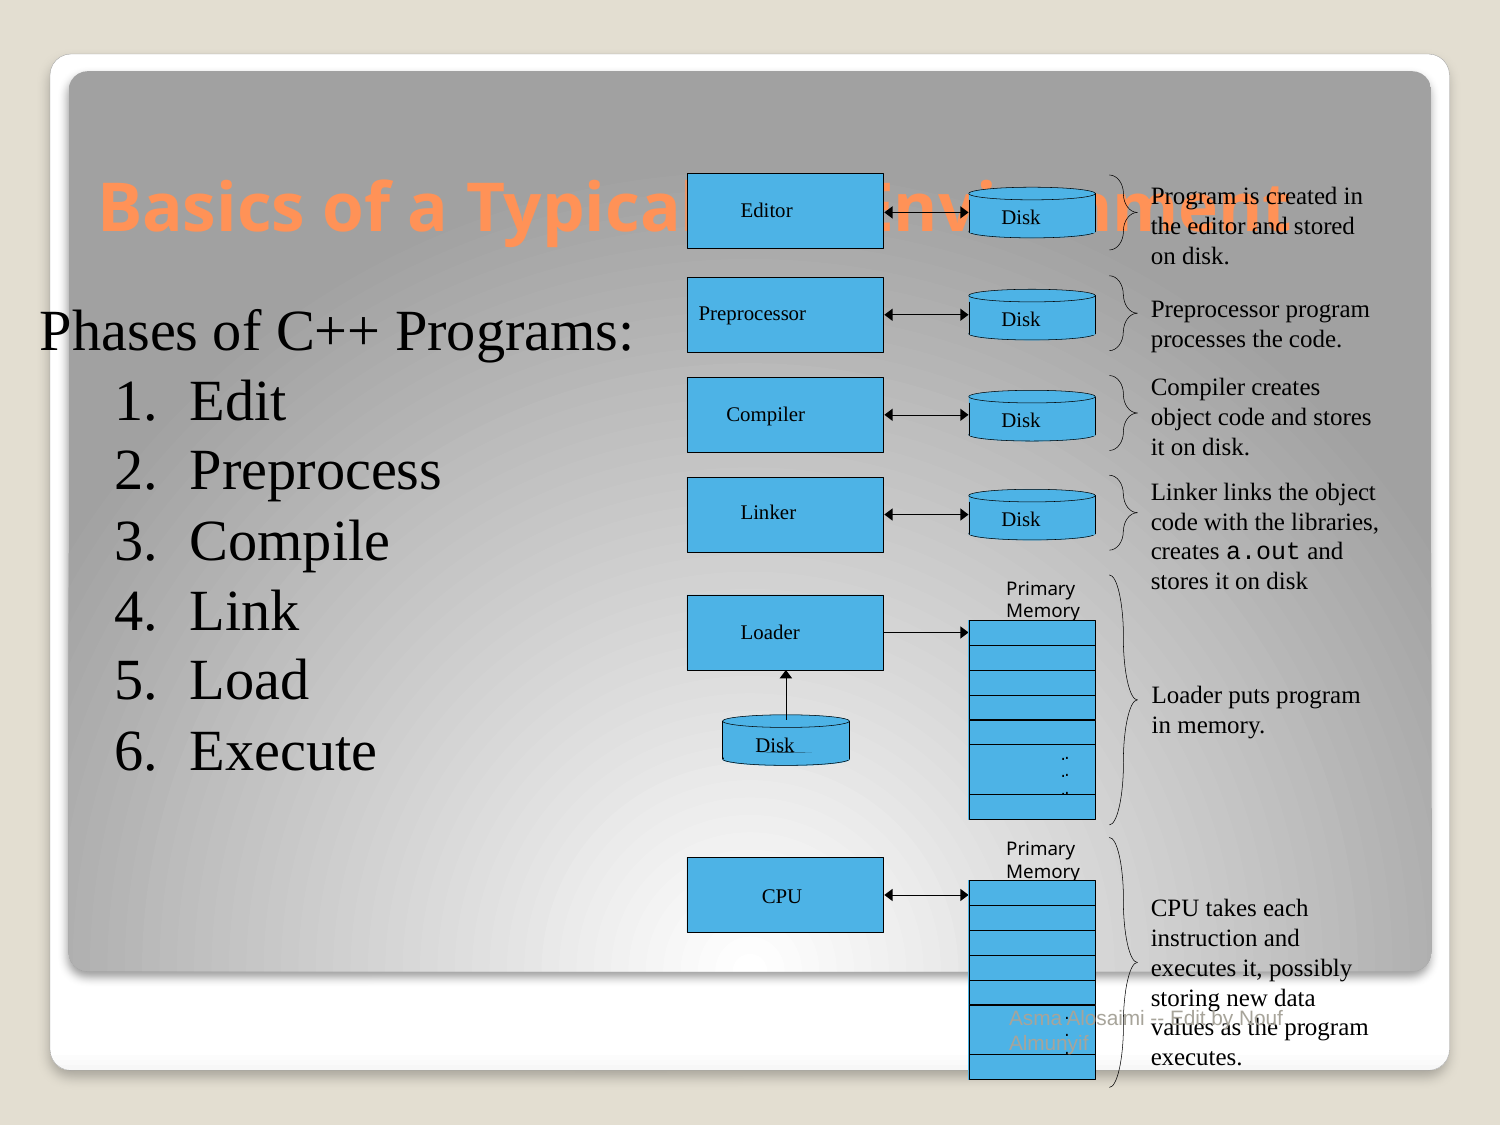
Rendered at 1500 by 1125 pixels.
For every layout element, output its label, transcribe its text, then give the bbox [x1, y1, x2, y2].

text_box Phases of C++ Programs: Edit Preprocess Compile Link Load Execute [24, 284, 679, 859]
title Basics of a Typical C++ Environment [64, 90, 1403, 253]
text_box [686, 173, 1451, 1088]
